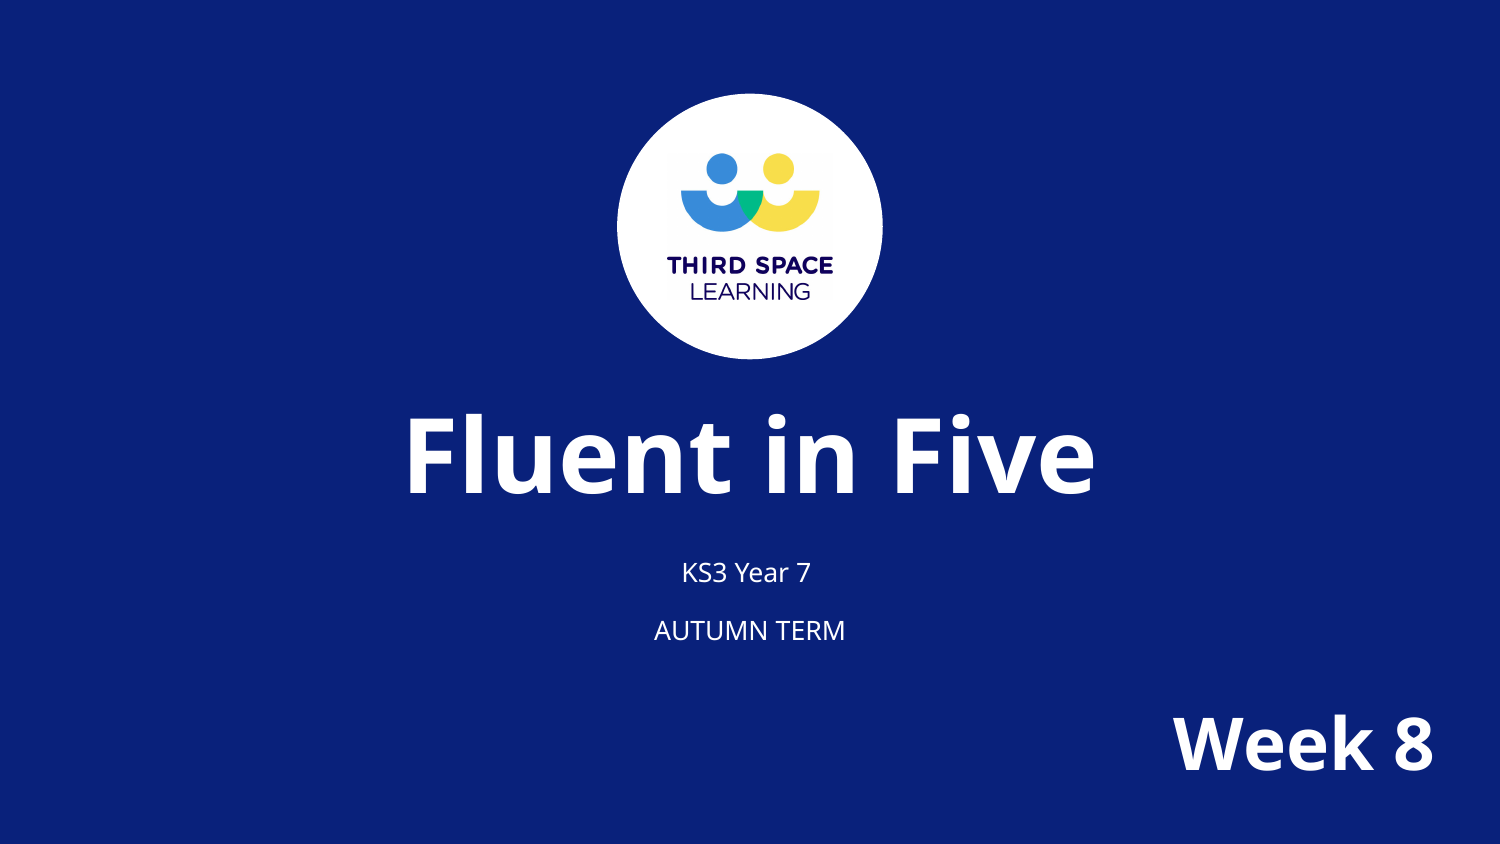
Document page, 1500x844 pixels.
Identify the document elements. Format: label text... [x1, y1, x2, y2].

text_box Week 8 [332, 682, 1451, 800]
picture [667, 153, 833, 300]
